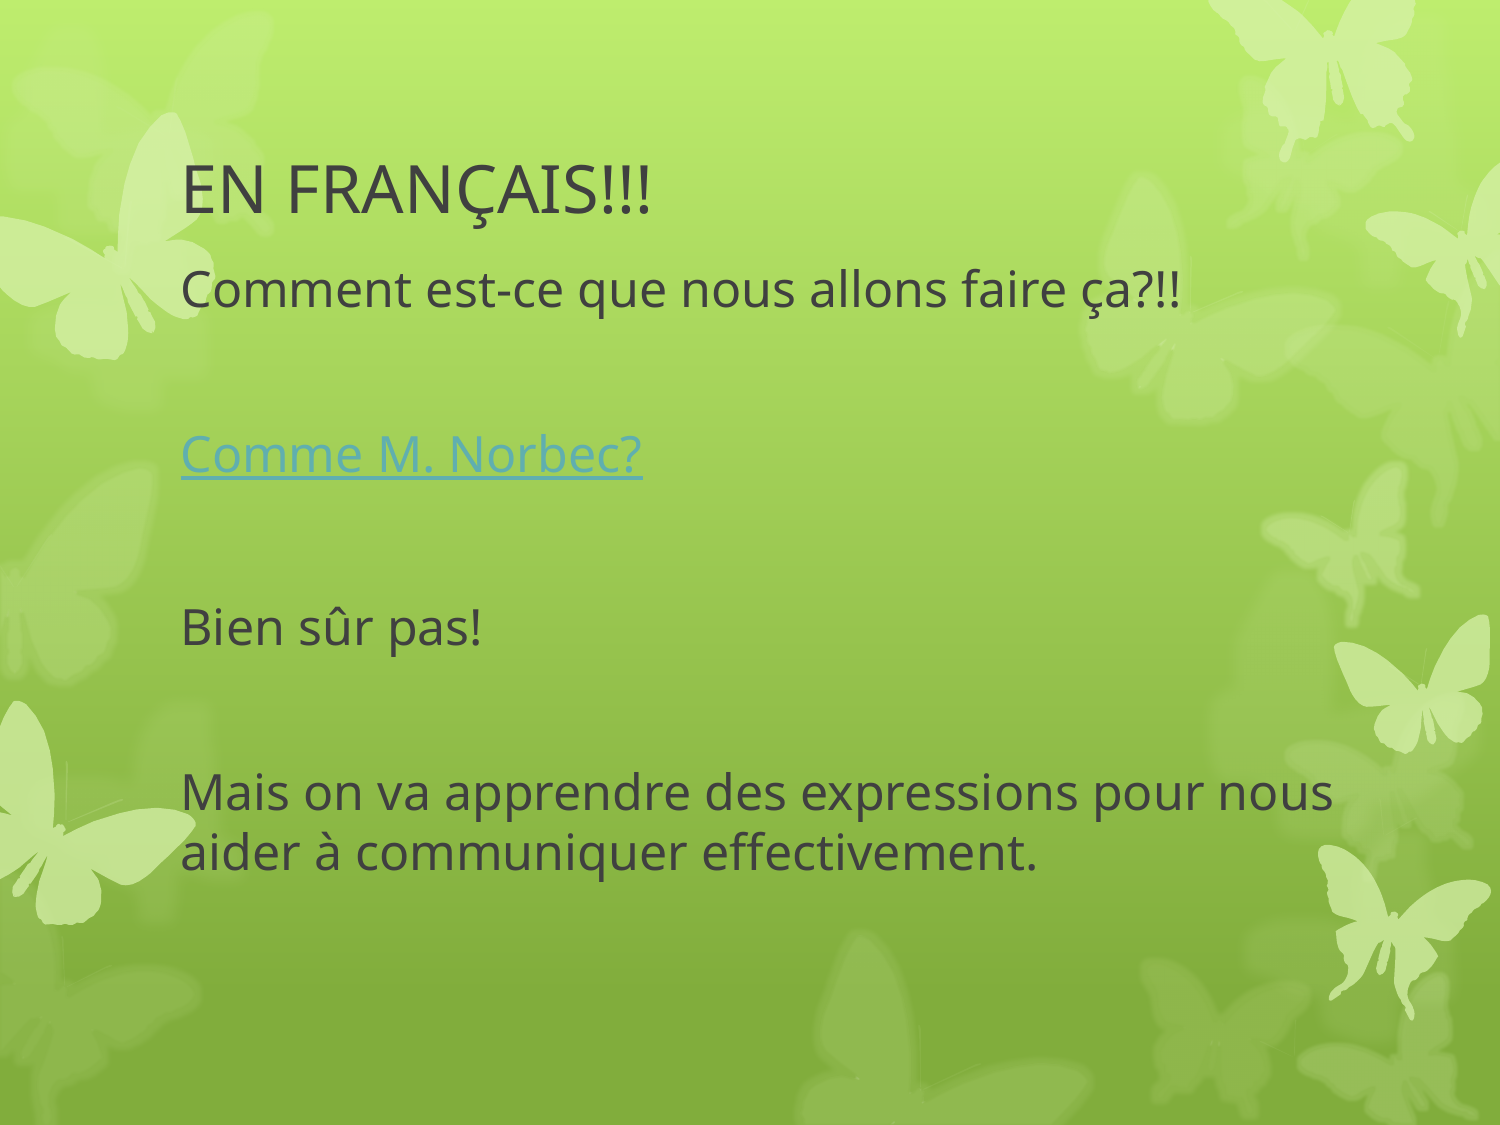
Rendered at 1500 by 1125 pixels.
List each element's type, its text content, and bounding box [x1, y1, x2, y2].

title EN FRANÇAIS!!! [165, 110, 1335, 249]
list Comment est-ce que nous allons faire ça?!! Comme M. Norbec? Bien sûr pas! Mais on va apprendre des expressions pour nous aider à communiquer effectivement. [165, 249, 1400, 1088]
